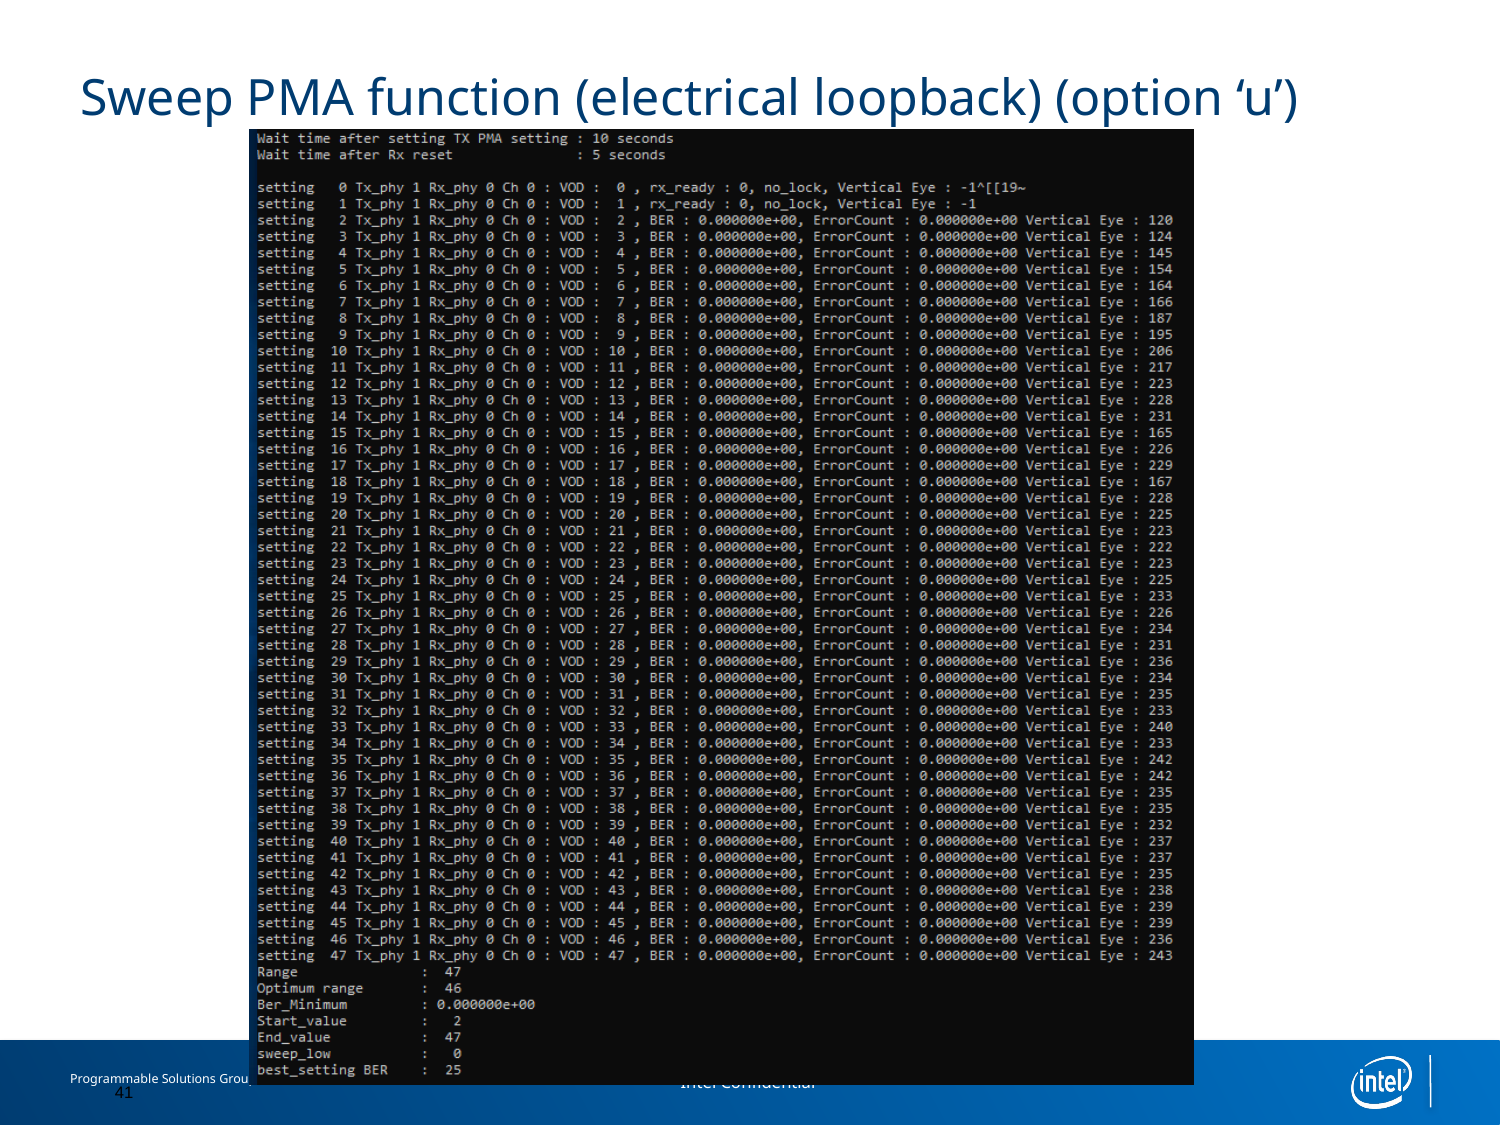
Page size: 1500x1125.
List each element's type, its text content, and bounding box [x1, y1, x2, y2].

title Sweep PMA function (electrical loopback) (option ‘u’) [80, 65, 1442, 194]
picture [1351, 1056, 1412, 1109]
slide_number 41 [19, 1069, 134, 1116]
picture [249, 129, 1194, 1085]
